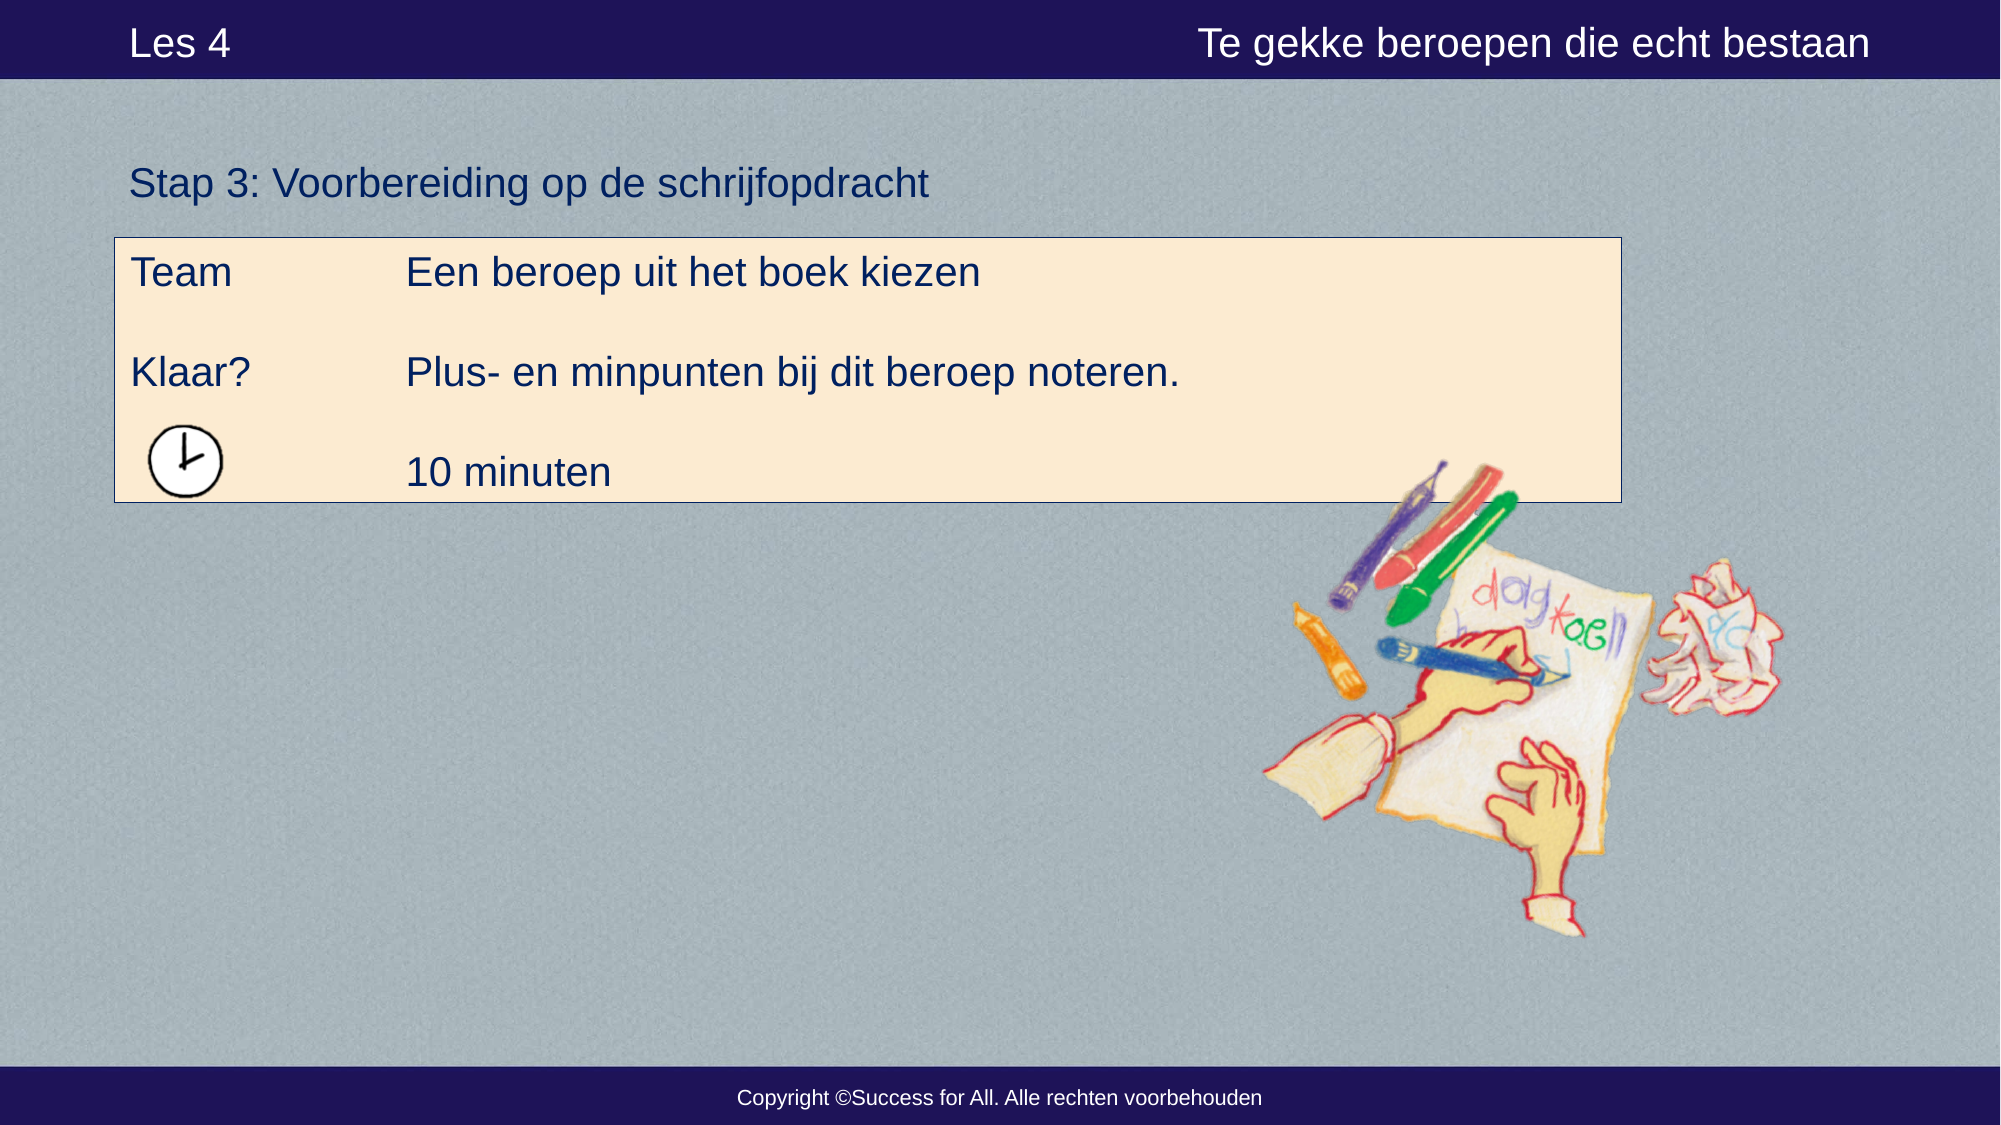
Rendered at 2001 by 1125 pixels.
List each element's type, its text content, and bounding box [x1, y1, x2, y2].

text_box Copyright ©Success for All. Alle rechten voorbehouden [0, 1076, 2000, 1125]
text_box Team Een beroep uit het boek kiezen Klaar? Plus- en minpunten bij dit beroep noteren. 10 minuten [114, 237, 1622, 503]
text_box Les 4 [114, 8, 354, 73]
text_box Te gekke beroepen die echt bestaan [999, 8, 1886, 73]
text_box Stap 3: Voorbereiding op de schrijfopdracht [113, 148, 1029, 214]
picture [0, 0, 2001, 1125]
